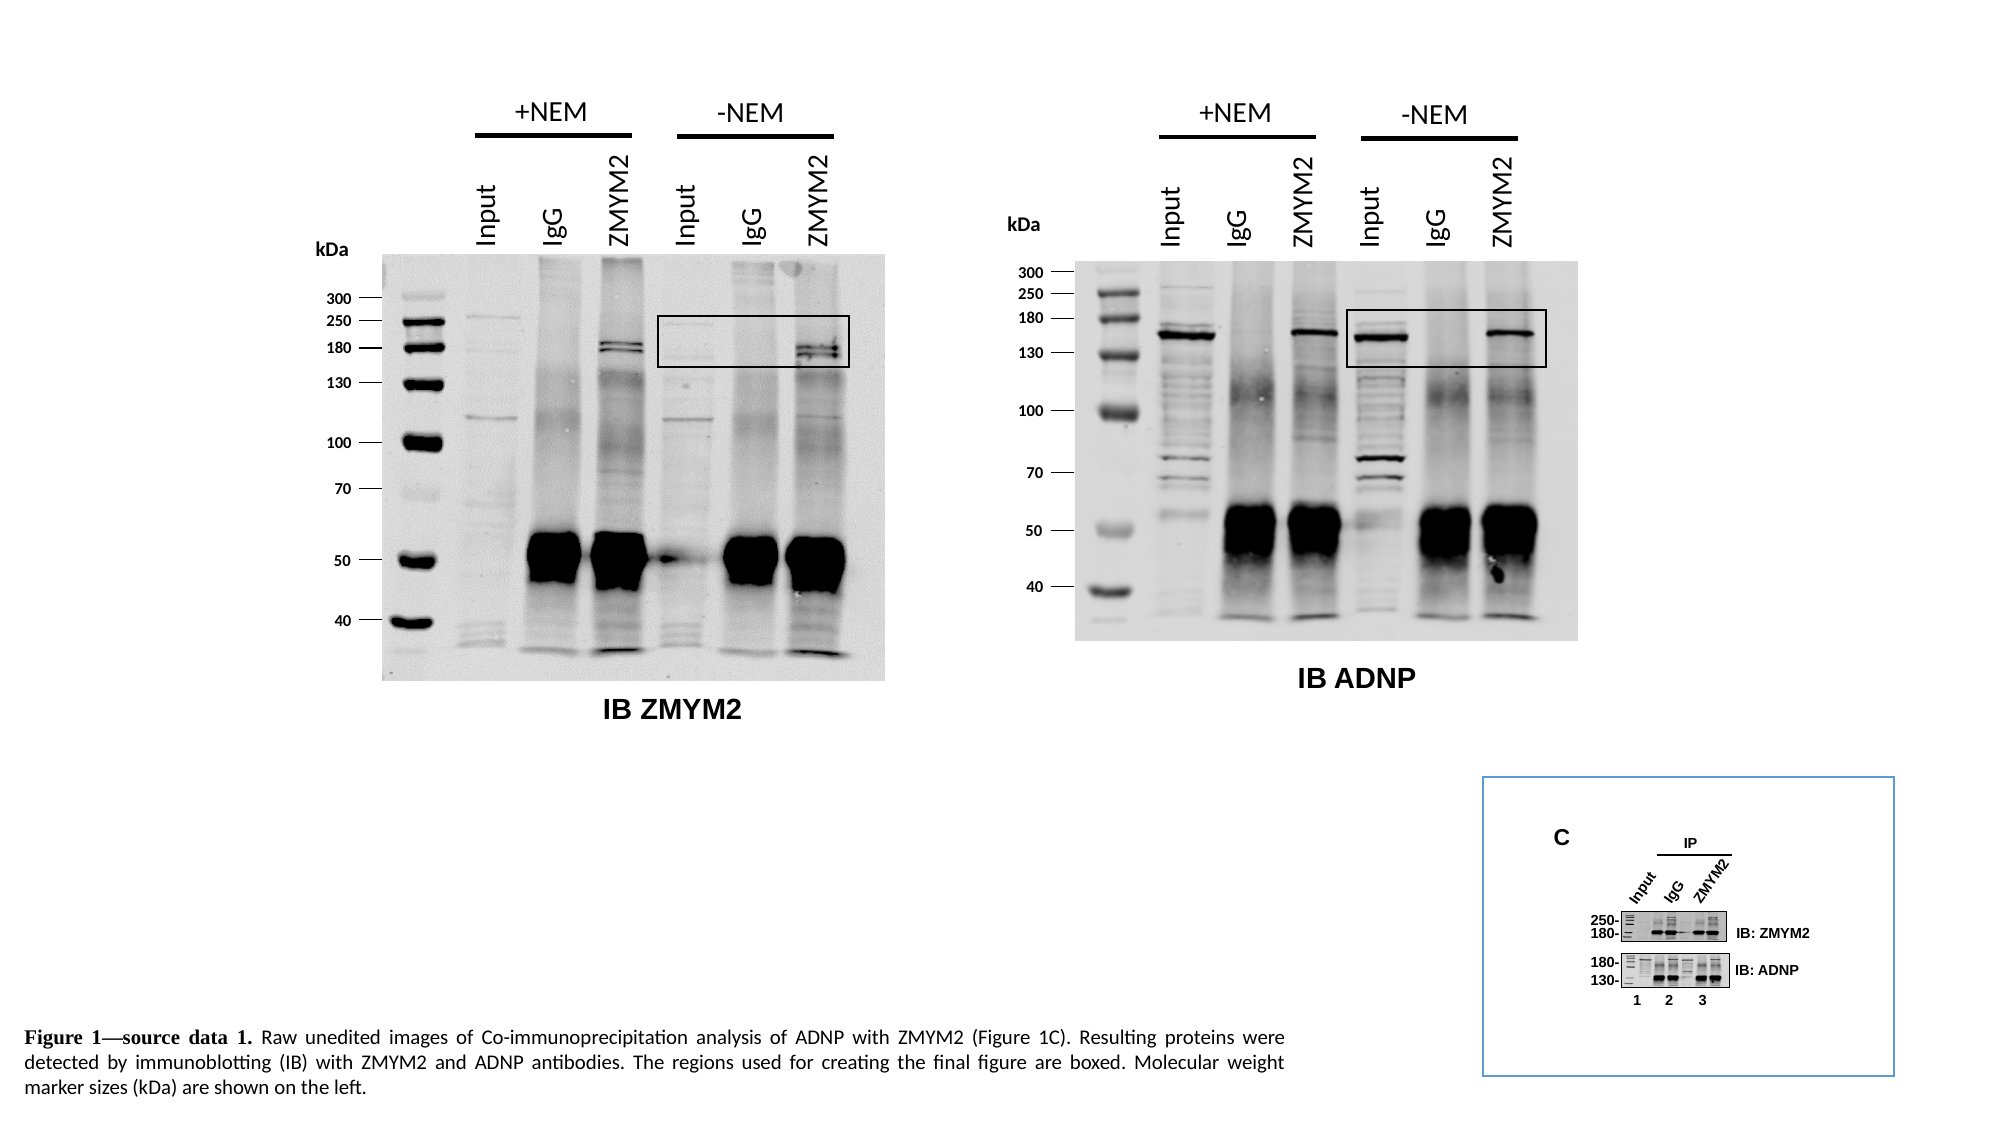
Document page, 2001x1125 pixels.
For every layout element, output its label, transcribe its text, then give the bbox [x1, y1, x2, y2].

text_box 130 [1003, 334, 1059, 370]
text_box Input [458, 96, 509, 254]
text_box kDa [992, 203, 1056, 243]
text_box IgG [724, 151, 775, 254]
text_box 300 [311, 280, 367, 302]
text_box ZMYM2 [591, 135, 642, 254]
text_box Input [1142, 98, 1193, 261]
text_box 100 [1003, 392, 1059, 428]
text_box kDa [300, 228, 364, 269]
text_box 50 [1010, 512, 1058, 548]
picture [1621, 911, 1727, 942]
text_box 180 [311, 329, 367, 364]
picture [1621, 953, 1730, 988]
text_box 40 [1011, 568, 1059, 604]
text_box 70 [319, 470, 367, 506]
text_box 180 [1003, 299, 1059, 334]
text_box ZMYM2 [790, 135, 841, 254]
picture [1075, 261, 1578, 641]
text_box Figure 1—source data 1. Raw unedited images of Co-immunoprecipitation analysis of ADNP with ZMYM2 (Figure 1C). Resulting proteins were detected by immunoblotting (IB) with ZMYM2 and ADNP antibodies. The regions used for creating the final figure are boxed. Molecular weight marker sizes (kDa) are shown on the left. [9, 1016, 1301, 1106]
text_box Input [1342, 153, 1392, 261]
text_box +NEM [1184, 86, 1291, 135]
text_box Input [658, 151, 708, 254]
text_box IgG [525, 168, 575, 254]
text_box 100 [311, 424, 367, 460]
text_box 130 [311, 364, 367, 400]
text_box IgG [1209, 170, 1260, 261]
text_box -NEM [1386, 87, 1493, 136]
text_box 250 [311, 302, 367, 329]
text_box +NEM [500, 84, 607, 133]
text_box IB ADNP [1282, 651, 1464, 702]
text_box 40 [319, 602, 367, 637]
text_box IgG [1408, 153, 1459, 261]
text_box ZMYM2 [1275, 137, 1326, 261]
text_box IB ZMYM2 [588, 683, 786, 733]
text_box [1482, 776, 1895, 1077]
text_box ZMYM2 [1475, 137, 1525, 261]
text_box 70 [1011, 454, 1059, 490]
text_box -NEM [702, 86, 809, 134]
picture [382, 254, 885, 681]
text_box 300 [1003, 254, 1059, 275]
text_box 250 [1003, 275, 1059, 299]
text_box 50 [318, 542, 366, 577]
